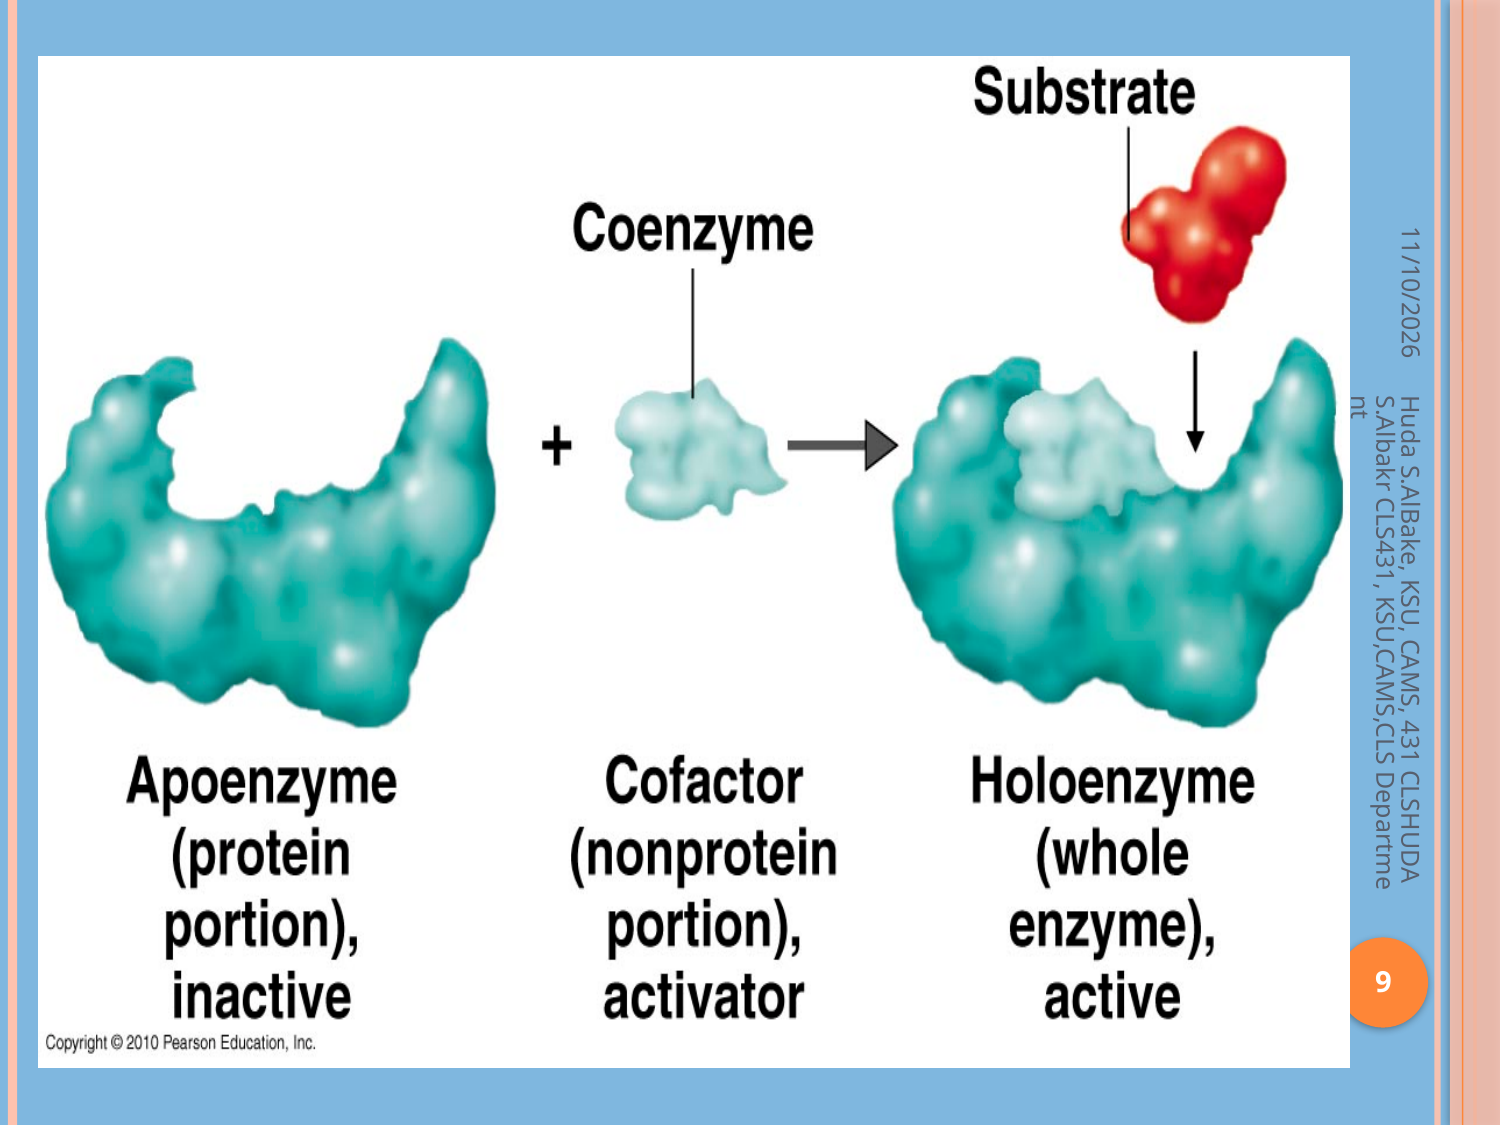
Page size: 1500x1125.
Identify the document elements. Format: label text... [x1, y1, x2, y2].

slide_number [1378, 43, 1442, 374]
slide_number 9 [1358, 940, 1434, 1026]
picture [38, 56, 1351, 1069]
footer Huda S.AlBake, KSU, CAMS, 431 CLSHUDA S.Albakr CLS431, KSU,CAMS,CLS Department [1379, 380, 1440, 906]
